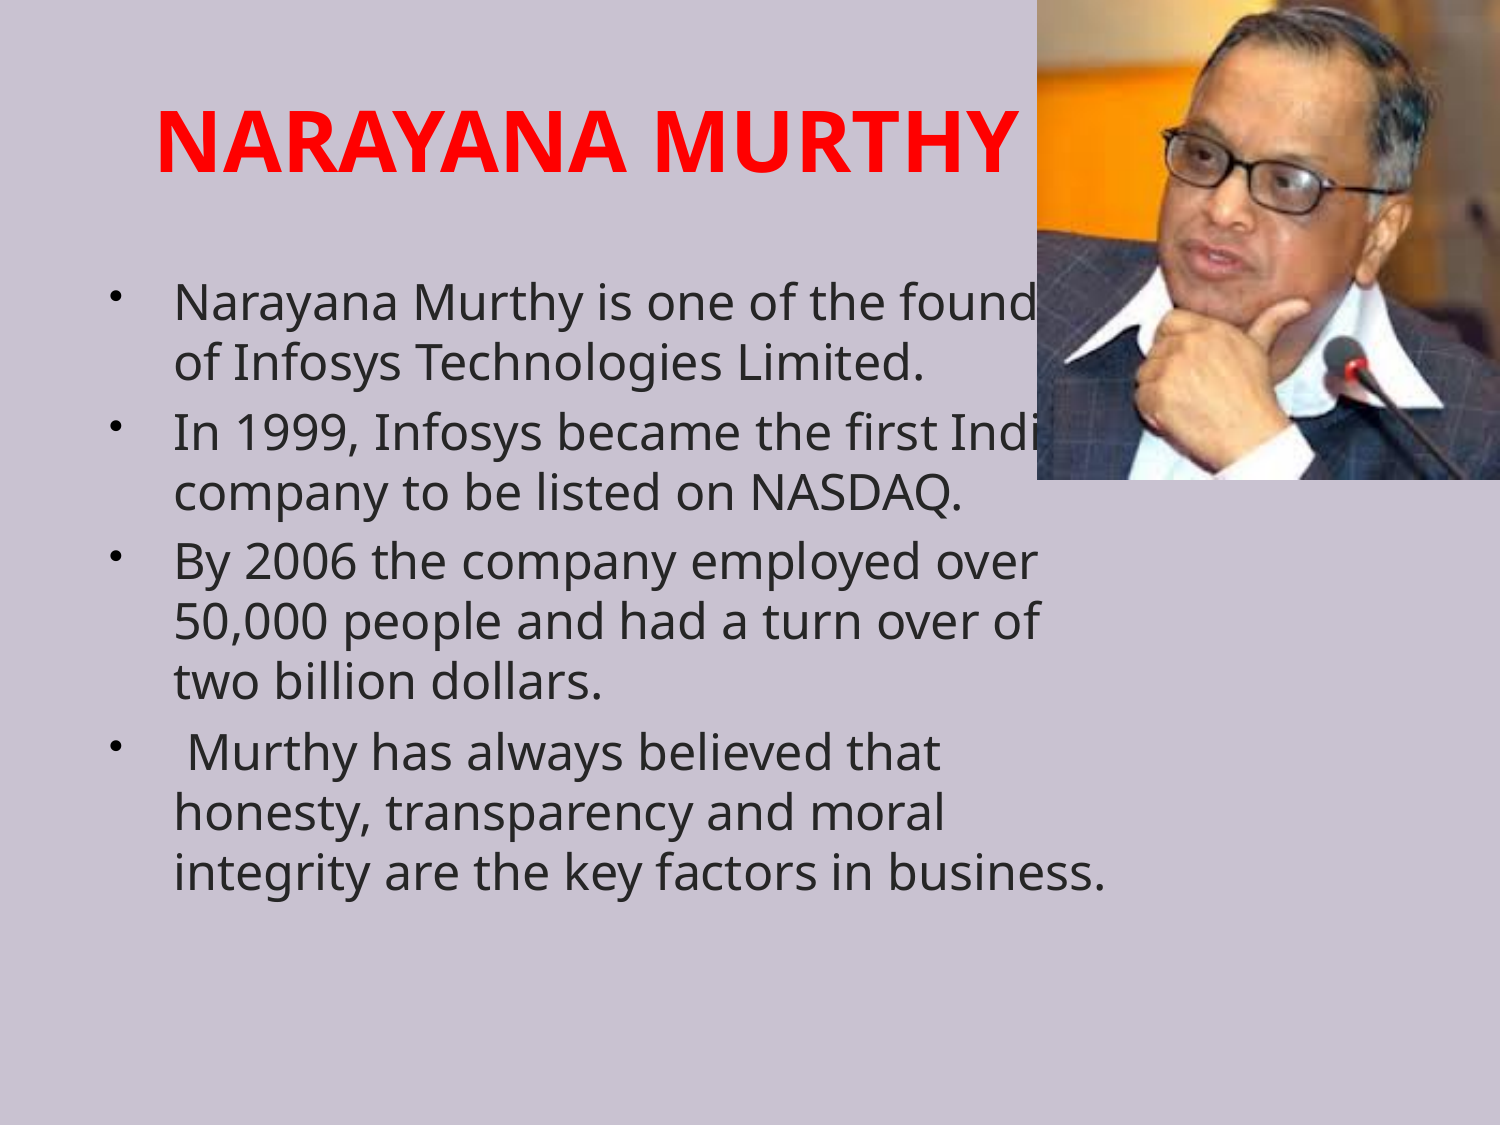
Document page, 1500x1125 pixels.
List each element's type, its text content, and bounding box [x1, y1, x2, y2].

title NARAYANA MURTHY [75, 45, 1037, 233]
list Narayana Murthy is one of the founders of Infosys Technologies Limited. In 1999, Infosys became the first Indian company to be listed on NASDAQ. By 2006 the company employed over 50,000 people and had a turn over of two billion dollars. Murthy has always believed that honesty, transparency and moral integrity are the key factors in business. [75, 262, 1150, 1035]
picture [1037, 0, 1500, 480]
